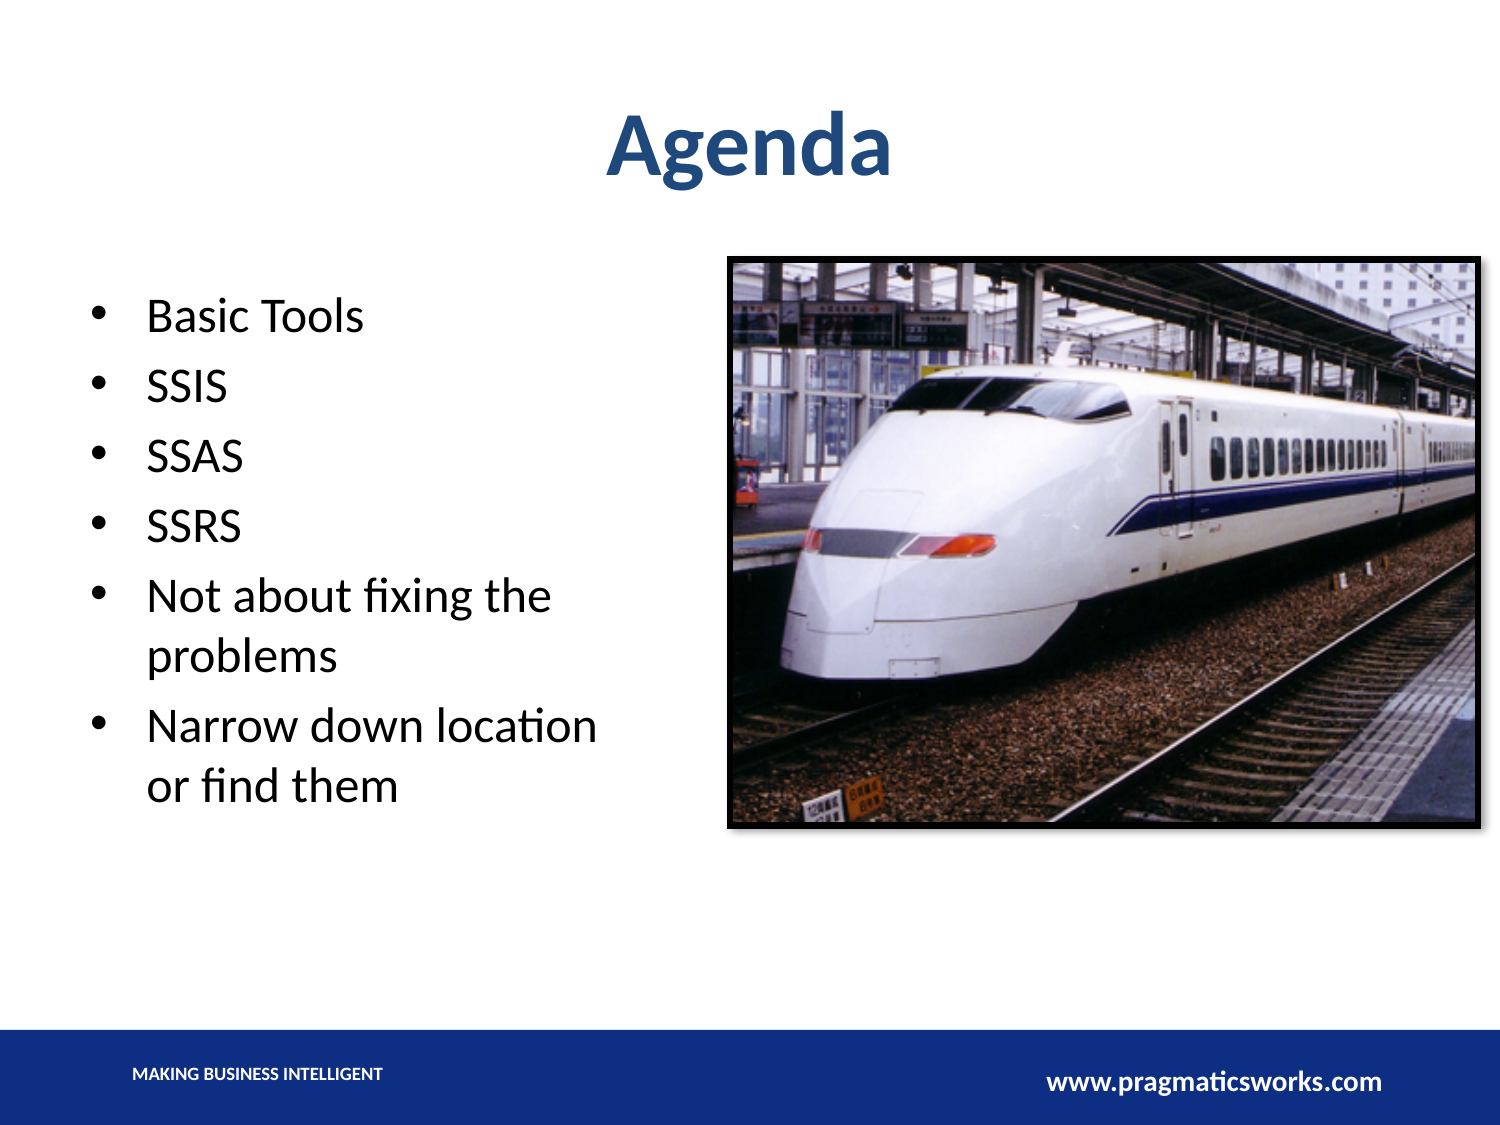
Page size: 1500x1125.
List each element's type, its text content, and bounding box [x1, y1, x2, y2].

list Basic Tools SSIS SSAS SSRS Not about fixing the problems Narrow down location or find them [75, 275, 650, 823]
title Agenda [75, 45, 1425, 233]
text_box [0, 1029, 1500, 1125]
picture [732, 262, 1476, 823]
